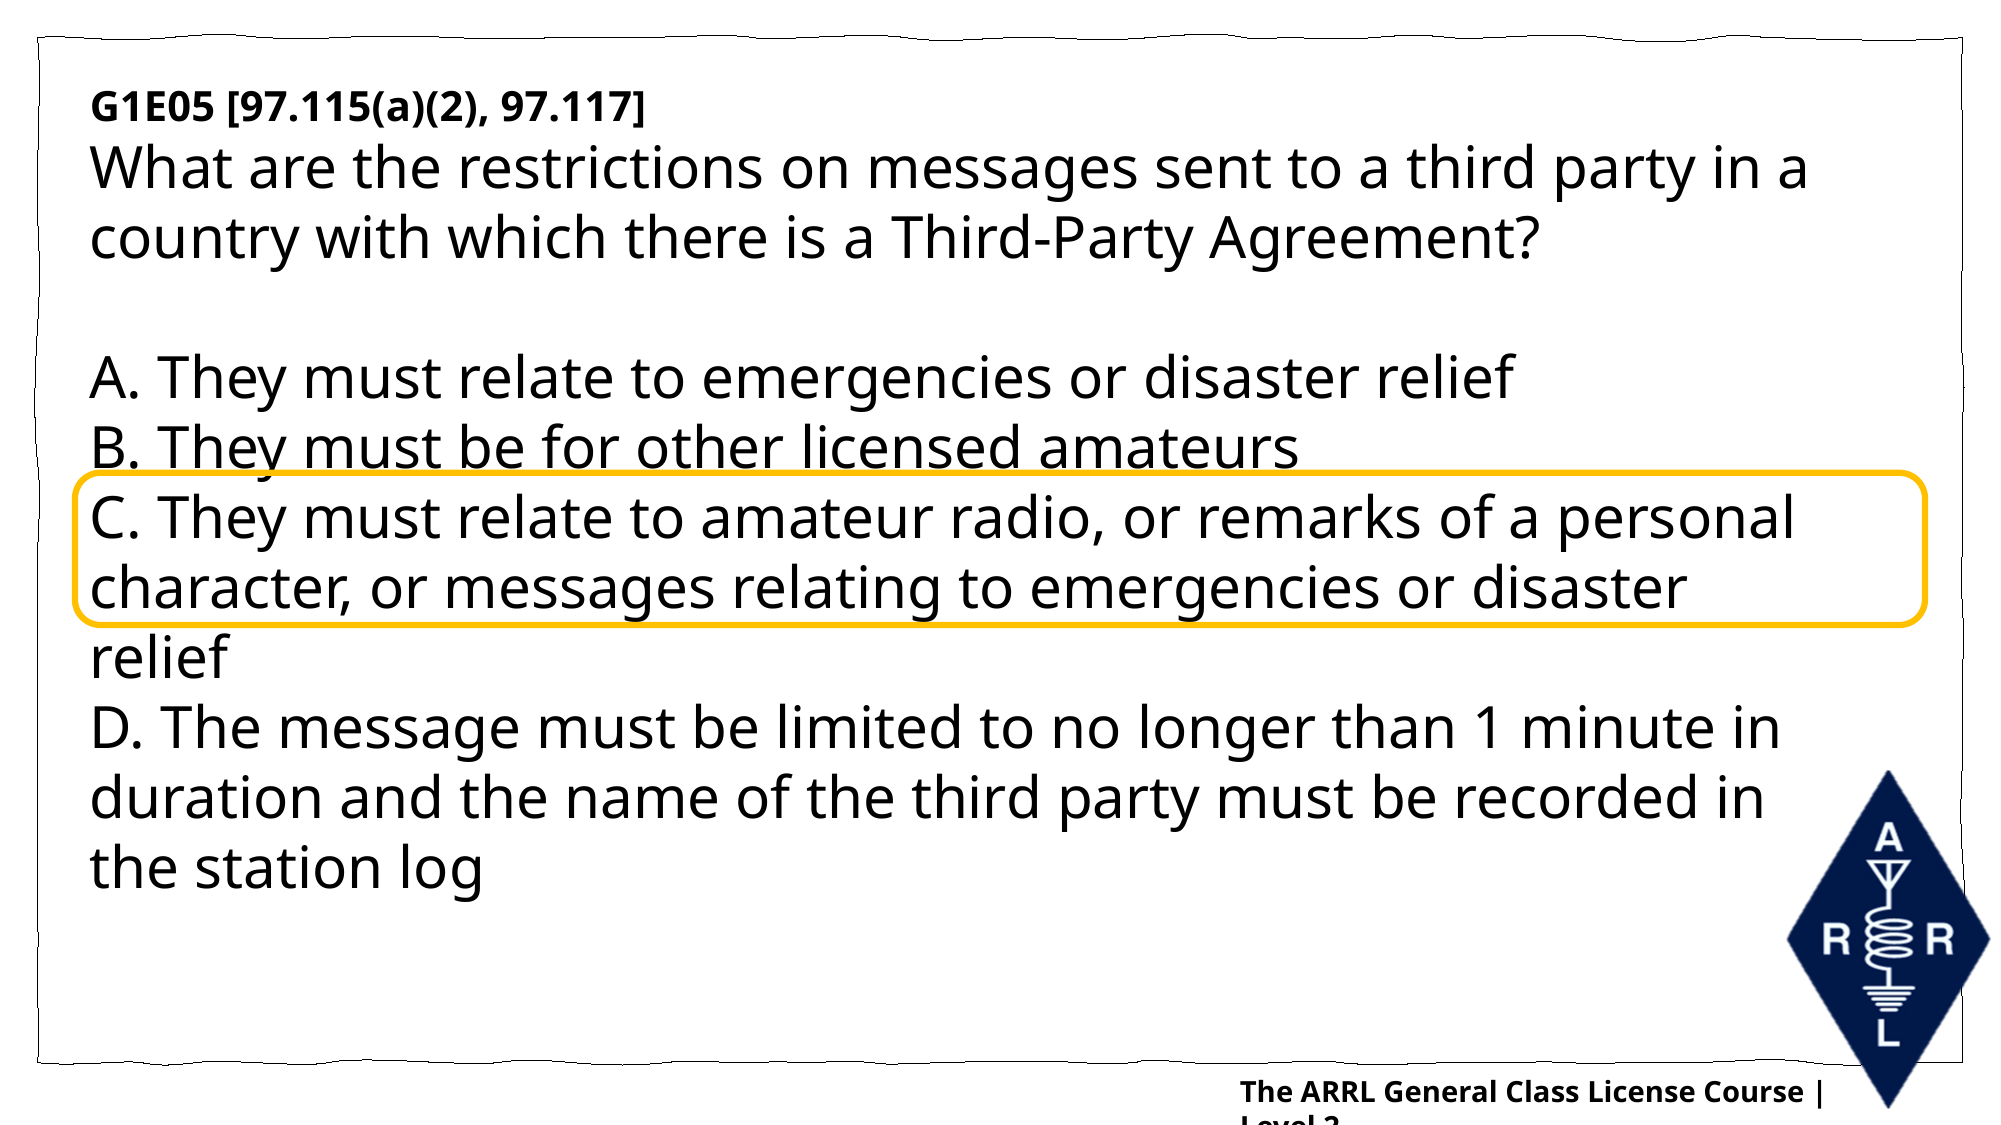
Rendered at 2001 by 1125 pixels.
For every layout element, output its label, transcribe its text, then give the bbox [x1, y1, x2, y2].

text_box G1E05 [97.115(a)(2), 97.117] What are the restrictions on messages sent to a third party in a country with which there is a Third-Party Agreement? A. They must relate to emergencies or disaster relief B. They must be for other licensed amateurs C. They must relate to amateur radio, or remarks of a personal character, or messages relating to emergencies or disaster relief D. The message must be limited to no longer than 1 minute in duration and the name of the third party must be recorded in the station log [75, 72, 1850, 488]
text_box G1E05 [97.115(a)(2), 97.117] What are the restrictions on messages sent to a third party in a country with which there is a Third-Party Agreement? A. They must relate to emergencies or disaster relief B. They must be for other licensed amateurs C. They must relate to amateur radio, or remarks of a personal character, or messages relating to emergencies or disaster relief D. The message must be limited to no longer than 1 minute in duration and the name of the third party must be recorded in the station log [75, 610, 1850, 908]
picture [1773, 752, 1999, 1125]
text_box [73, 471, 1927, 627]
